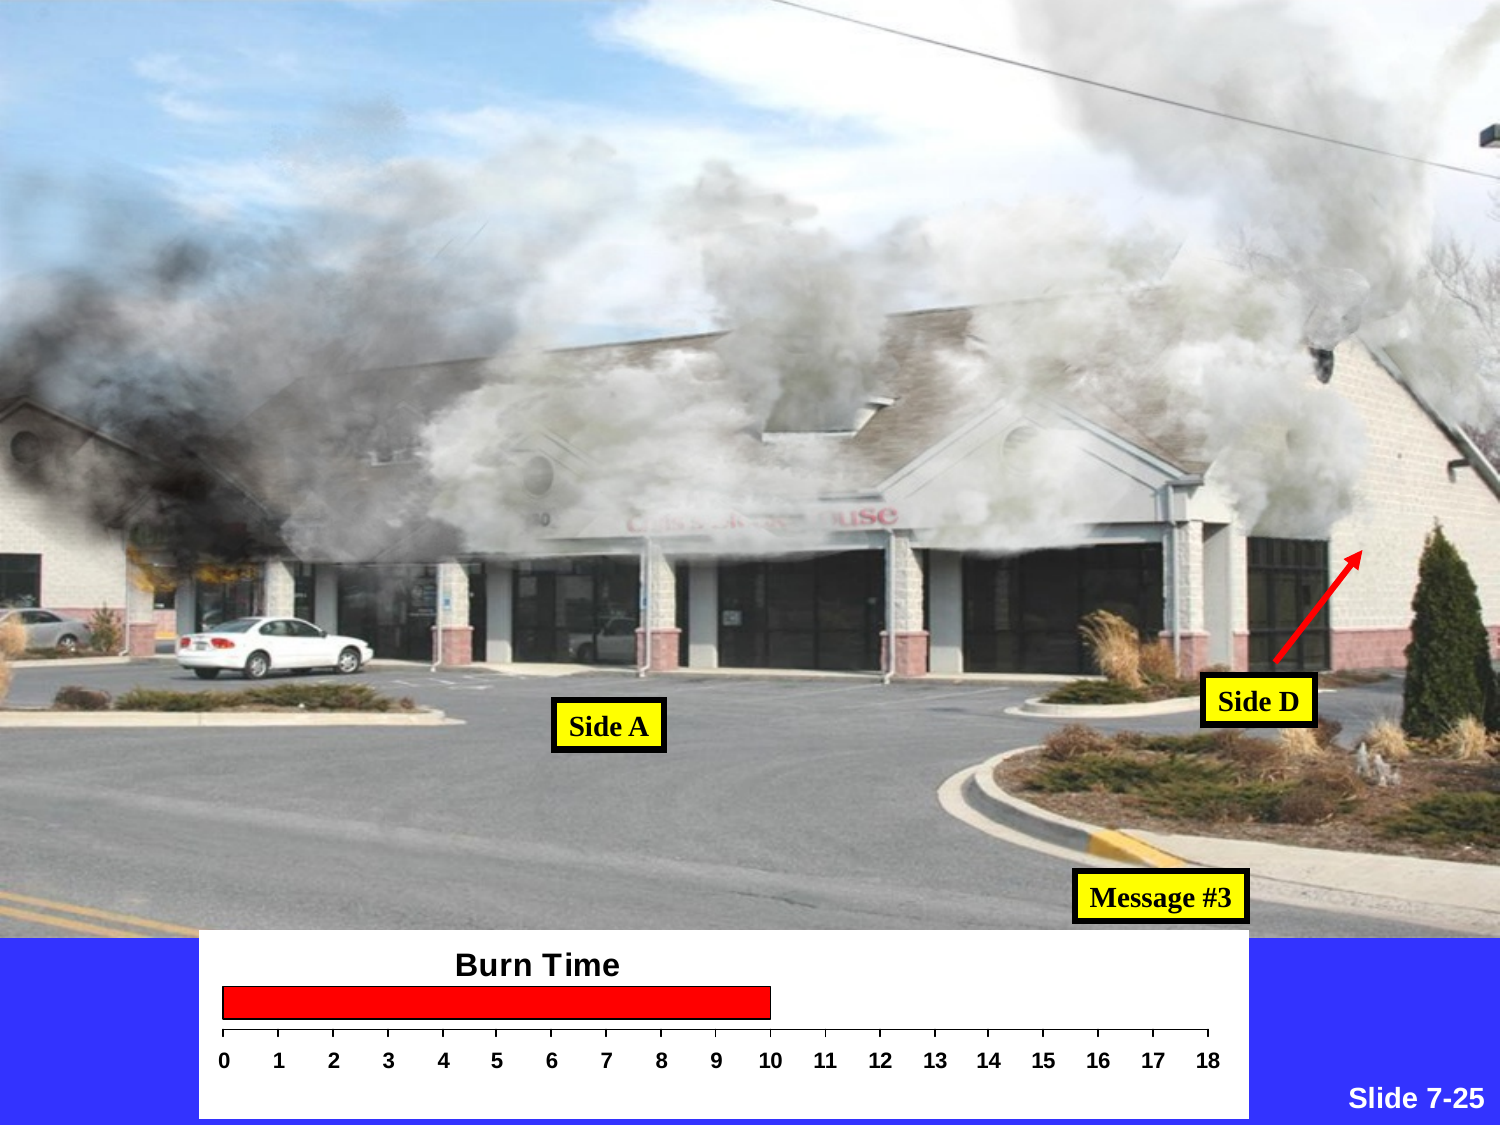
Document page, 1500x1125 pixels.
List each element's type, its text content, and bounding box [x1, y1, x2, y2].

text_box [198, 929, 1250, 1119]
picture [0, 0, 1500, 938]
slide_number Slide 7-310 [1252, 1071, 1500, 1125]
